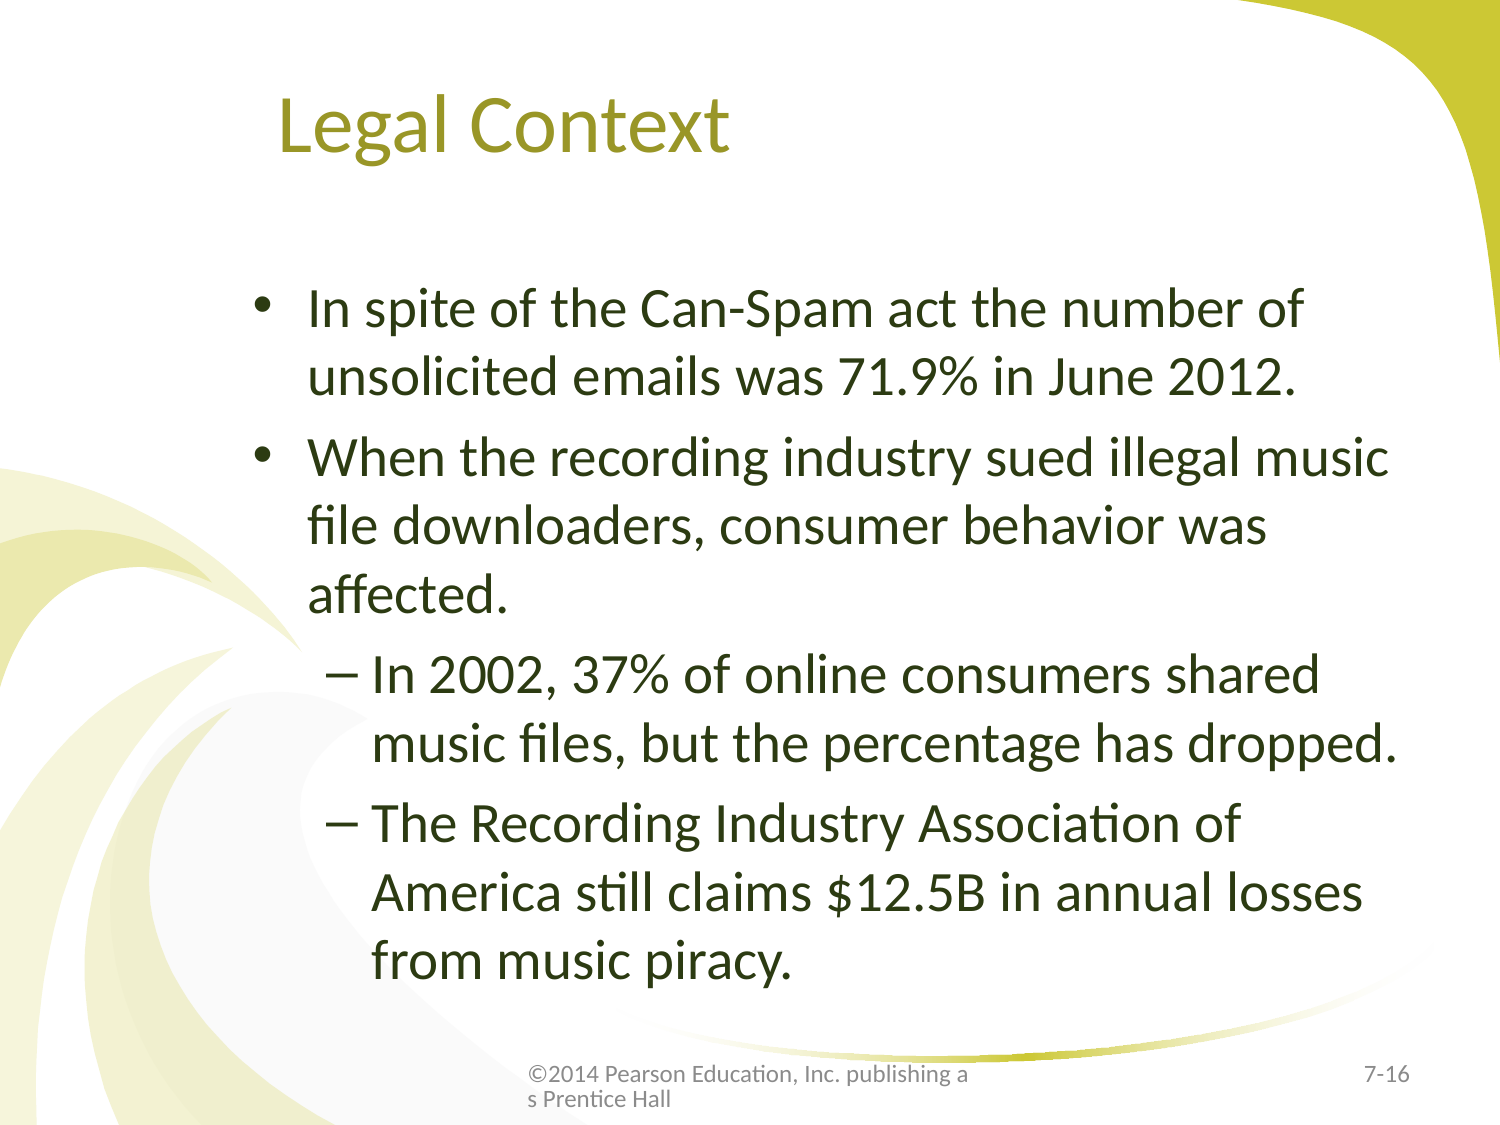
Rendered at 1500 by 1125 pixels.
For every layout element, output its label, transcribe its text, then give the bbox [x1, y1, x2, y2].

list In spite of the Can-Spam act the number of unsolicited emails was 71.9% in June 2012. When the recording industry sued illegal music file downloaders, consumer behavior was affected. In 2002, 37% of online consumers shared music files, but the percentage has dropped. The Recording Industry Association of America still claims $12.5B in annual losses from music piracy. [237, 262, 1450, 1000]
footer ©2014 Pearson Education, Inc. publishing as Prentice Hall [512, 1042, 988, 1103]
slide_number 7-16 [1074, 1042, 1425, 1103]
title Legal Context [262, 37, 1438, 200]
